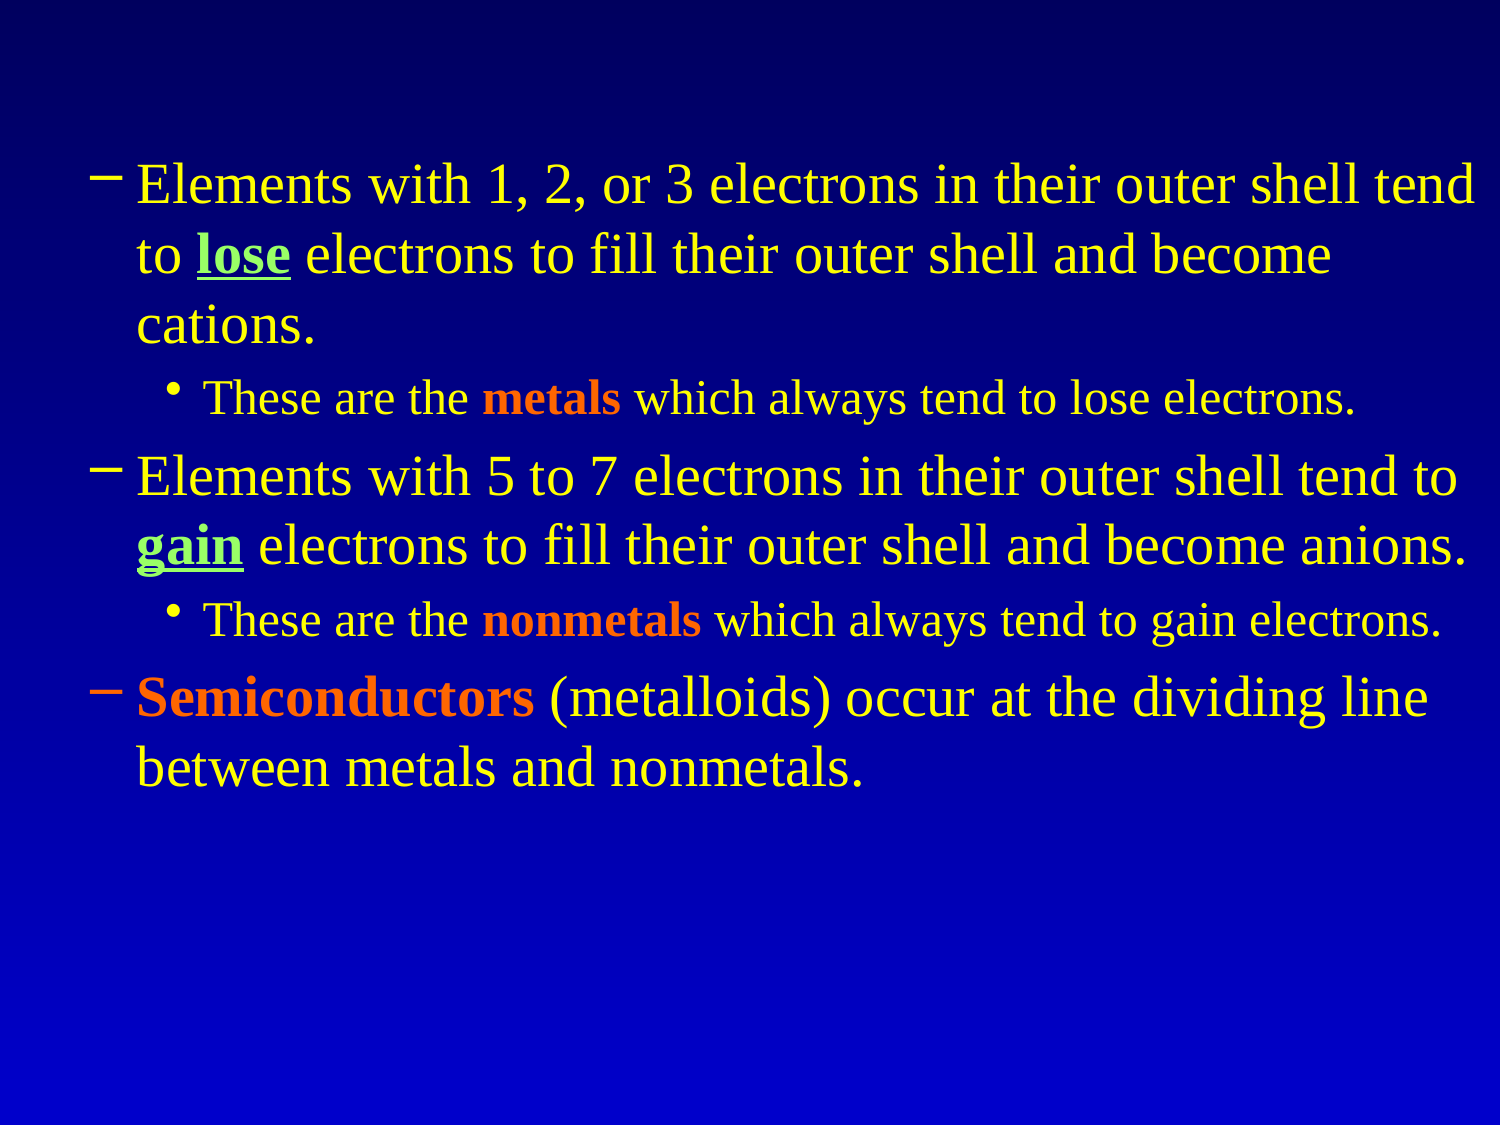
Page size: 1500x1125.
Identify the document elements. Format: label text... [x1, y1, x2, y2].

list Elements with 1, 2, or 3 electrons in their outer shell tend to lose electrons to fill their outer shell and become cations. These are the metals which always tend to lose electrons. Elements with 5 to 7 electrons in their outer shell tend to gain electrons to fill their outer shell and become anions. These are the nonmetals which always tend to gain electrons. Semiconductors (metalloids) occur at the dividing line between metals and nonmetals. [0, 137, 1500, 1038]
